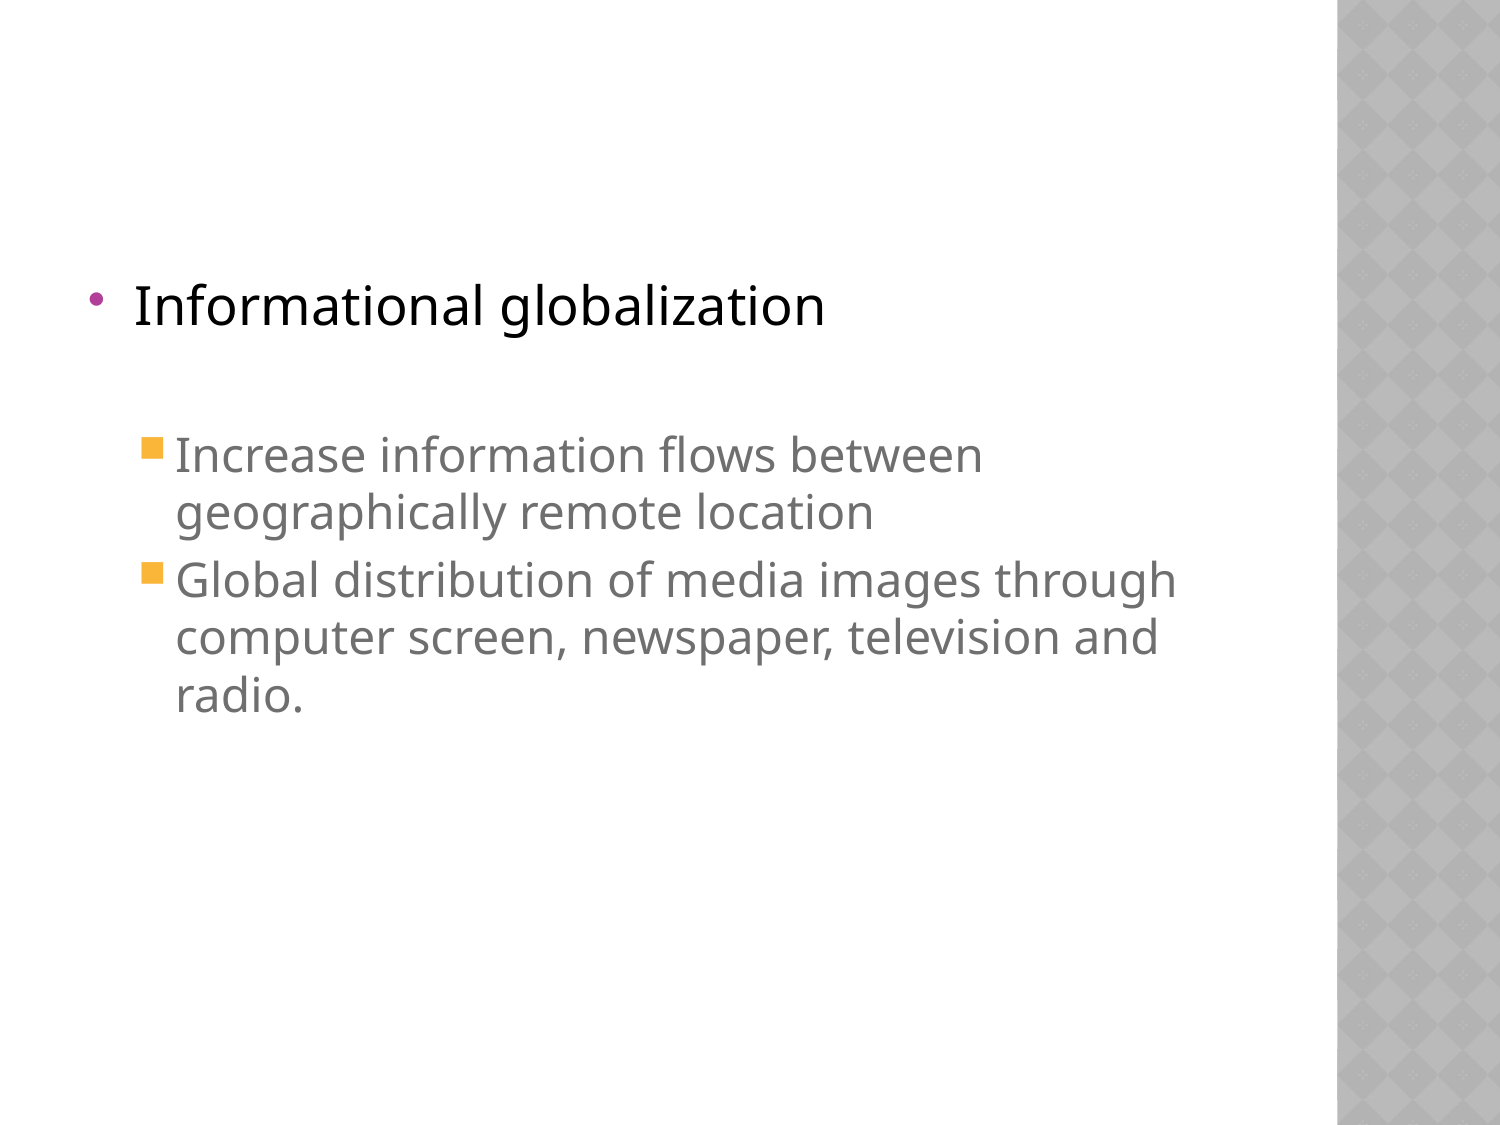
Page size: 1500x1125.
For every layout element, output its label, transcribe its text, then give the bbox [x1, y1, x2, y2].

list Informational globalization Increase information flows between geographically remote location Global distribution of media images through computer screen, newspaper, television and radio. [75, 264, 1263, 1059]
